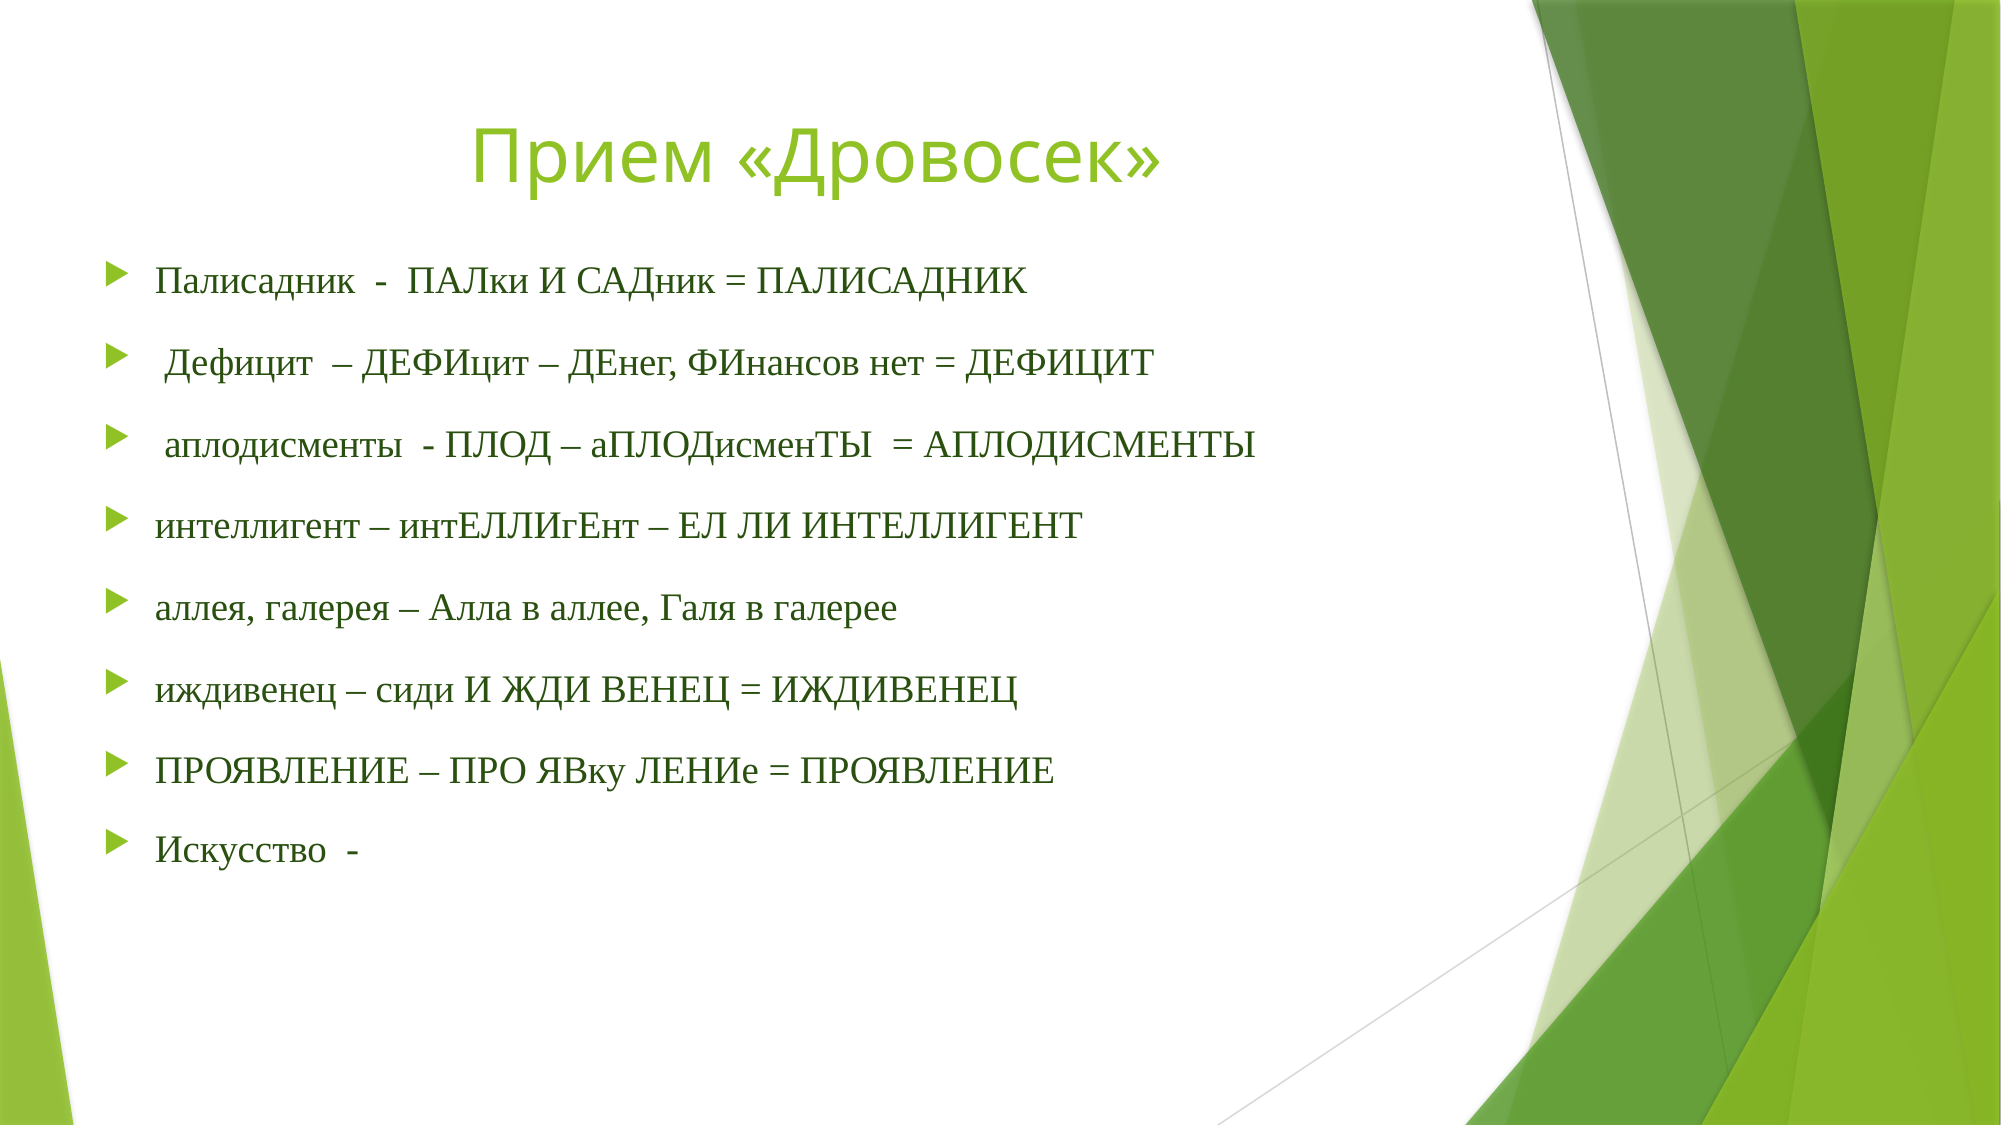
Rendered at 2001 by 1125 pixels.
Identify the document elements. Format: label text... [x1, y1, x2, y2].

list Палисадник - ПАЛки И САДник = ПАЛИСАДНИК Дефицит – ДЕФИцит – ДЕнег, ФИнансов нет = ДЕФИЦИТ аплодисменты - ПЛОД – аПЛОДисменТЫ = АПЛОДИСМЕНТЫ интеллигент – интЕЛЛИгЕнт – ЕЛ ЛИ ИНТЕЛЛИГЕНТ аллея, галерея – Алла в аллее, Галя в галерее иждивенец – сиди И ЖДИ ВЕНЕЦ = ИЖДИВЕНЕЦ ПРОЯВЛЕНИЕ – ПРО ЯВку ЛЕНИе = ПРОЯВЛЕНИЕ Искусство - [88, 244, 1499, 881]
title Прием «Дровосек» [111, 99, 1522, 233]
